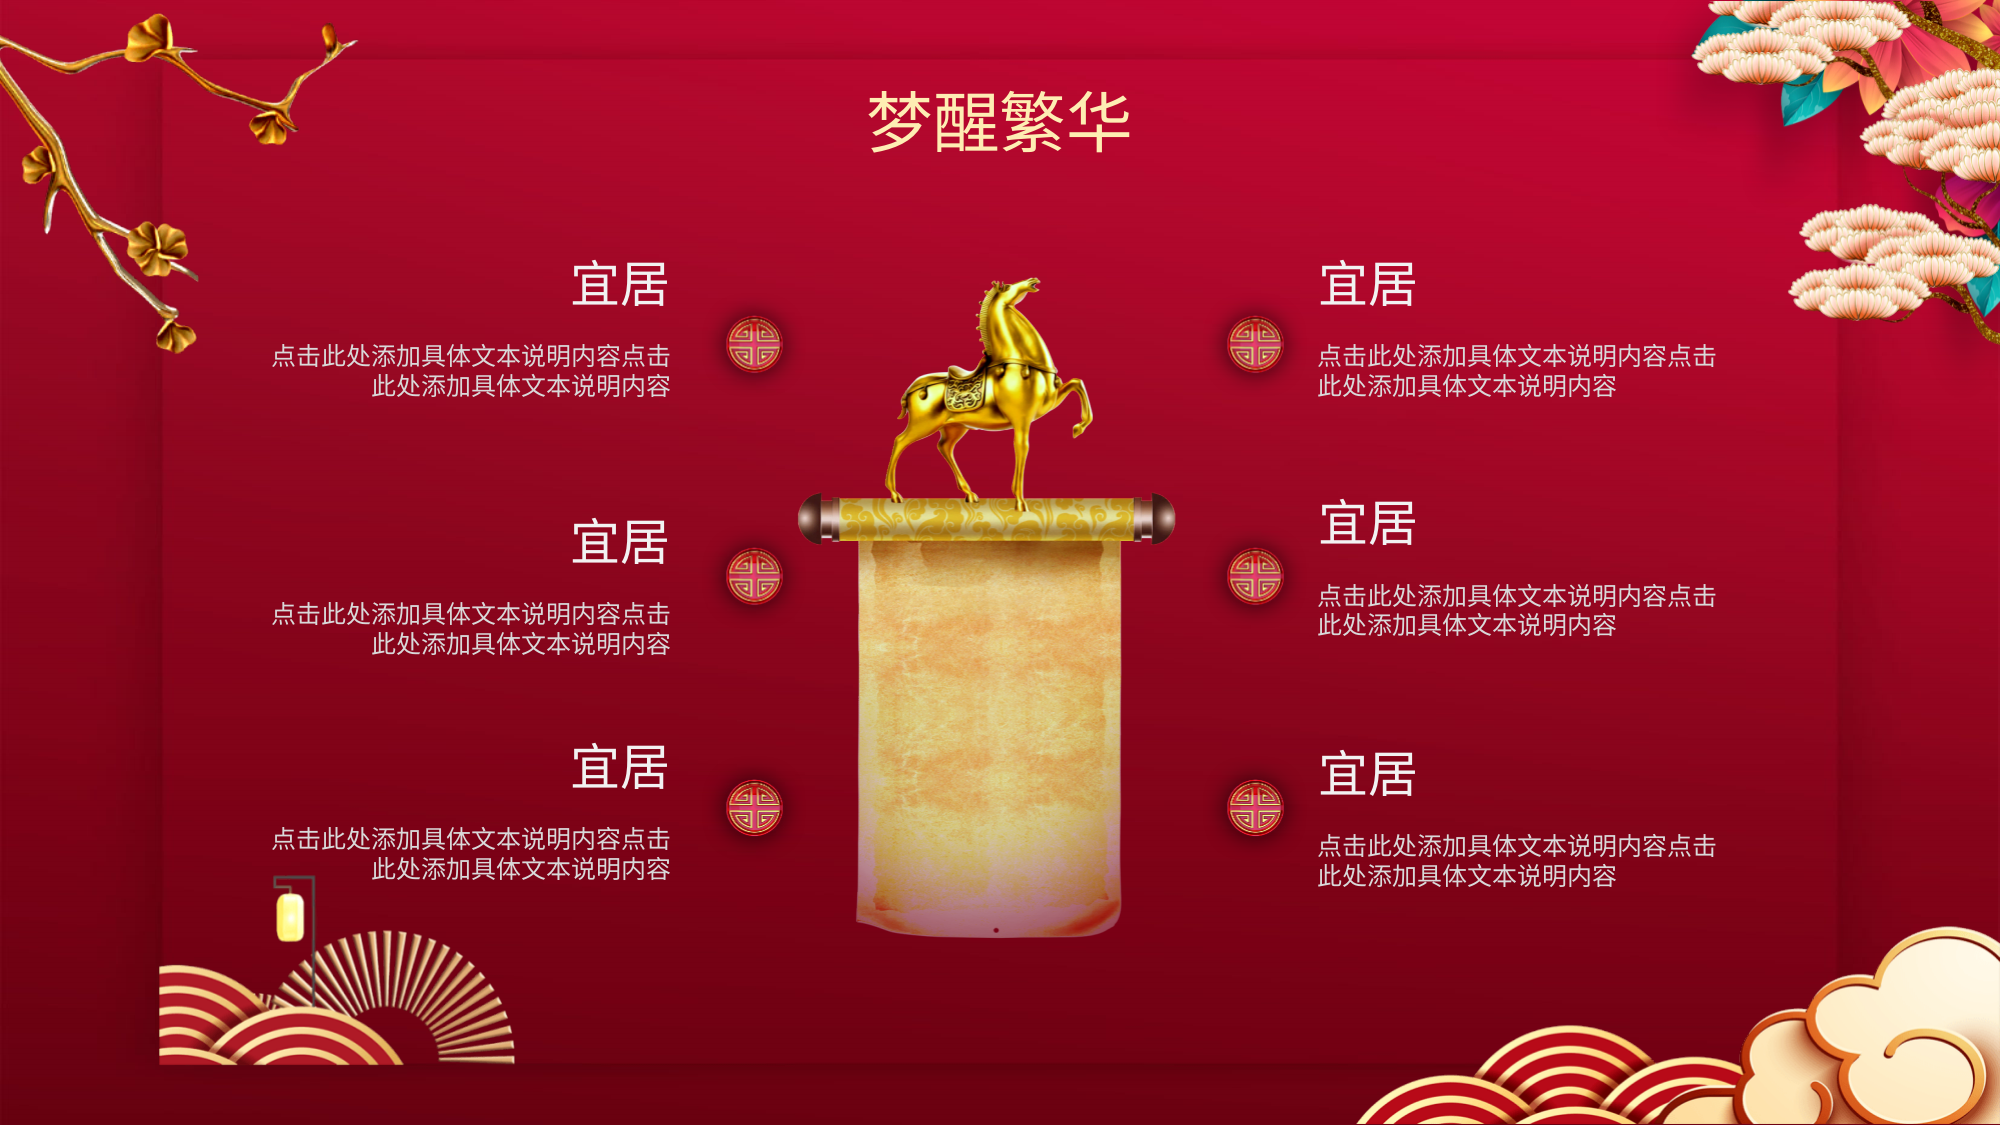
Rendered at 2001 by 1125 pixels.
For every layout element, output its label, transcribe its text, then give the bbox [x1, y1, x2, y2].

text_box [1303, 484, 1750, 649]
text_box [239, 728, 687, 893]
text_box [1303, 244, 1750, 409]
picture [0, 0, 2000, 1125]
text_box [239, 502, 687, 667]
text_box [239, 244, 687, 409]
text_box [1303, 734, 1750, 899]
text_box 梦醒繁华 [683, 73, 1317, 169]
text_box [683, 289, 1317, 881]
